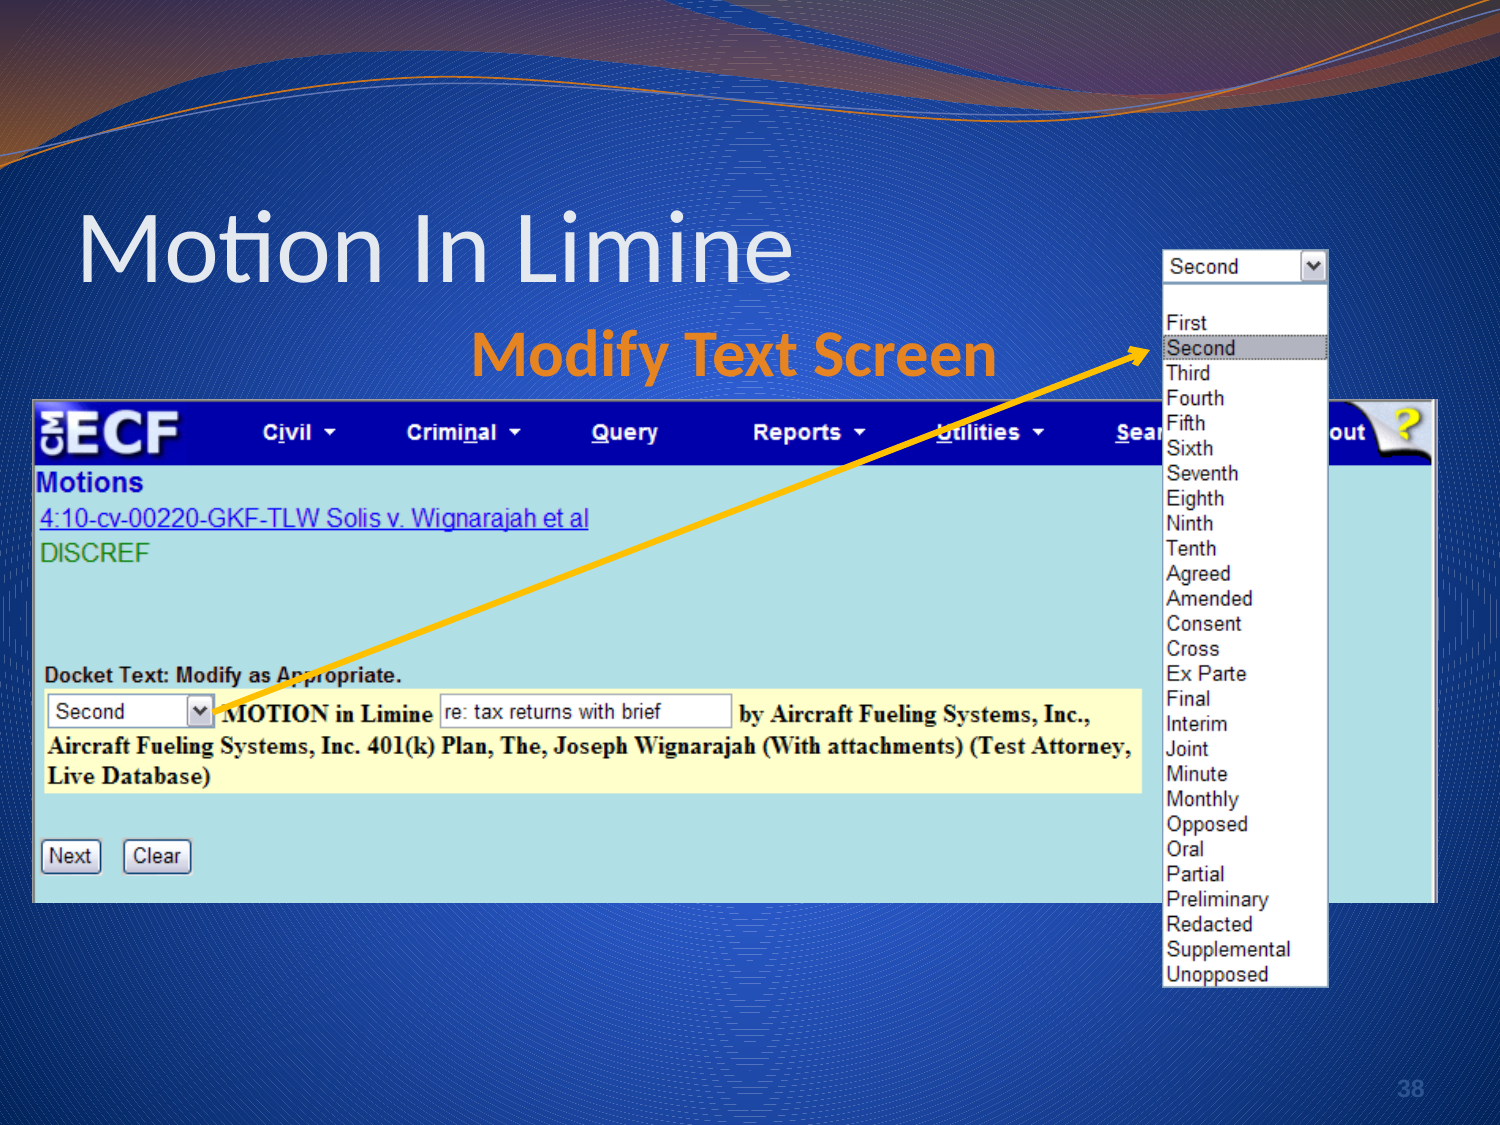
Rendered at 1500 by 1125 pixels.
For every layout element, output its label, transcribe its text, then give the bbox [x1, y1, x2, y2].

picture [32, 399, 1157, 903]
text_box Modify Text Screen [455, 301, 1014, 397]
slide_number 38 [1299, 1042, 1425, 1103]
picture [1333, 399, 1438, 903]
text_box [1022, 348, 1150, 399]
picture [1162, 249, 1329, 988]
title Motion In Limine [75, 115, 1425, 303]
